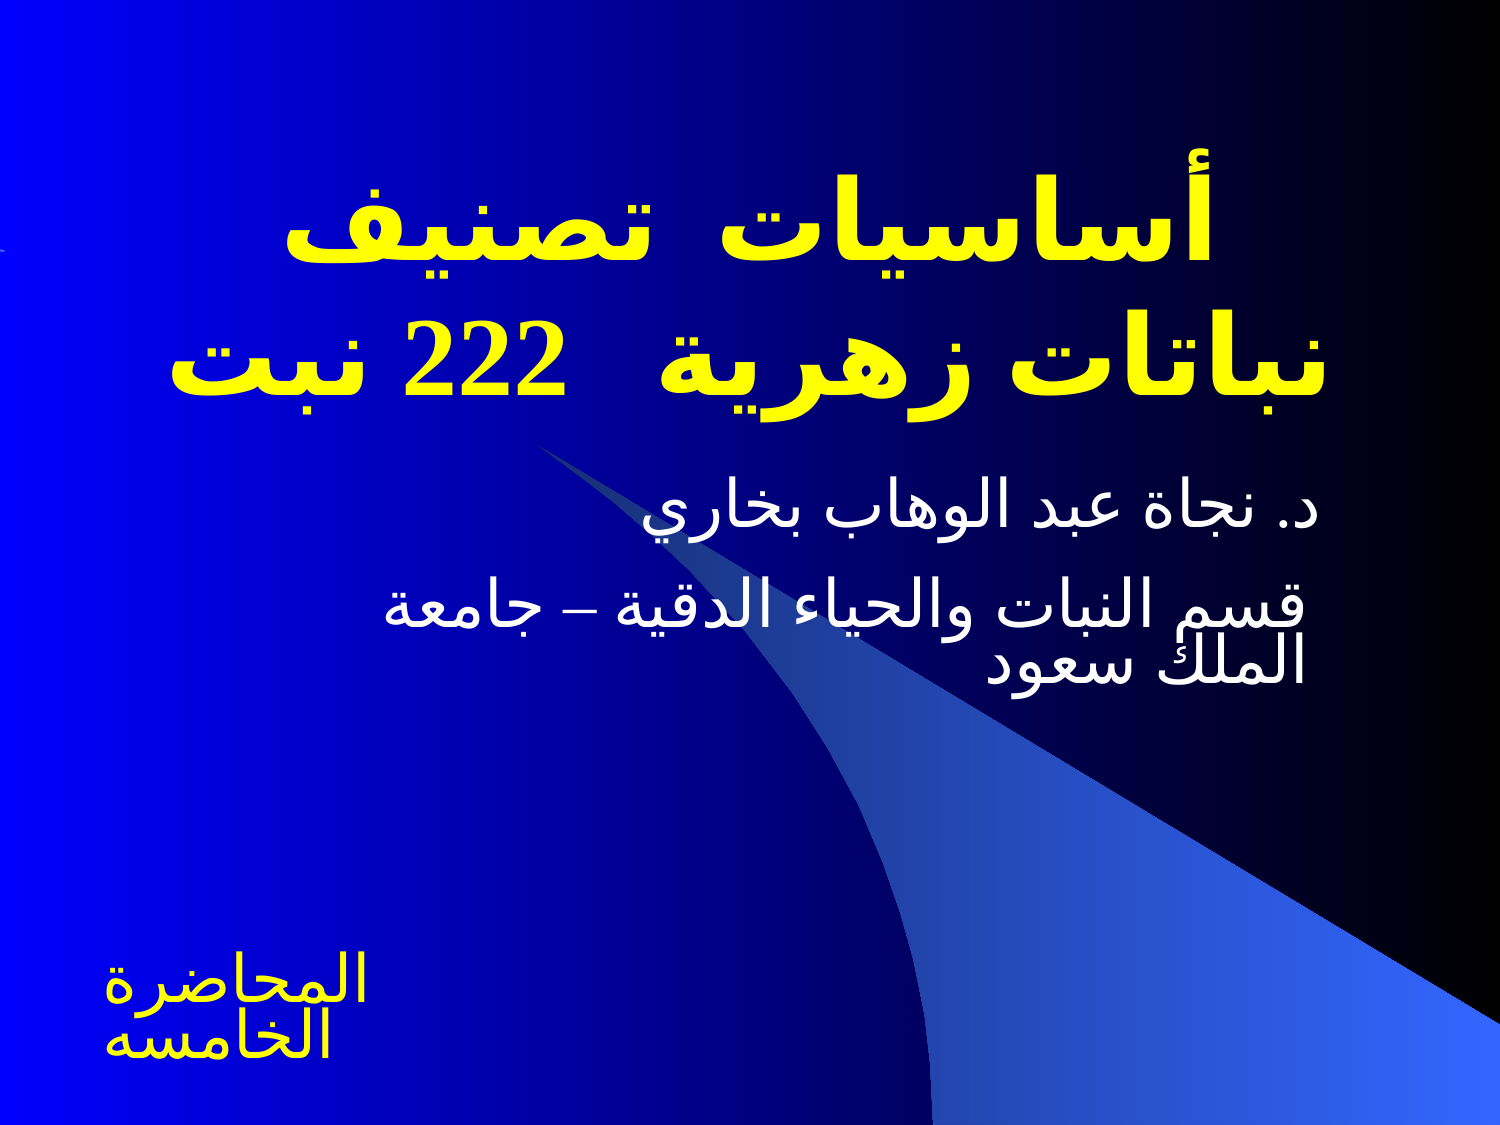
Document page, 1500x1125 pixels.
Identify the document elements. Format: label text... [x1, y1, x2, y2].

text_box قسم النبات والحياء الدقية – جامعة الملك سعود [274, 574, 1325, 650]
title أساسيات تصنيف نباتات زهرية 222 نبت [124, 112, 1376, 426]
subtitle د. نجاة عبد الوهاب بخاري [412, 474, 1338, 551]
text_box المحاضرة الخامسه [87, 949, 513, 1025]
